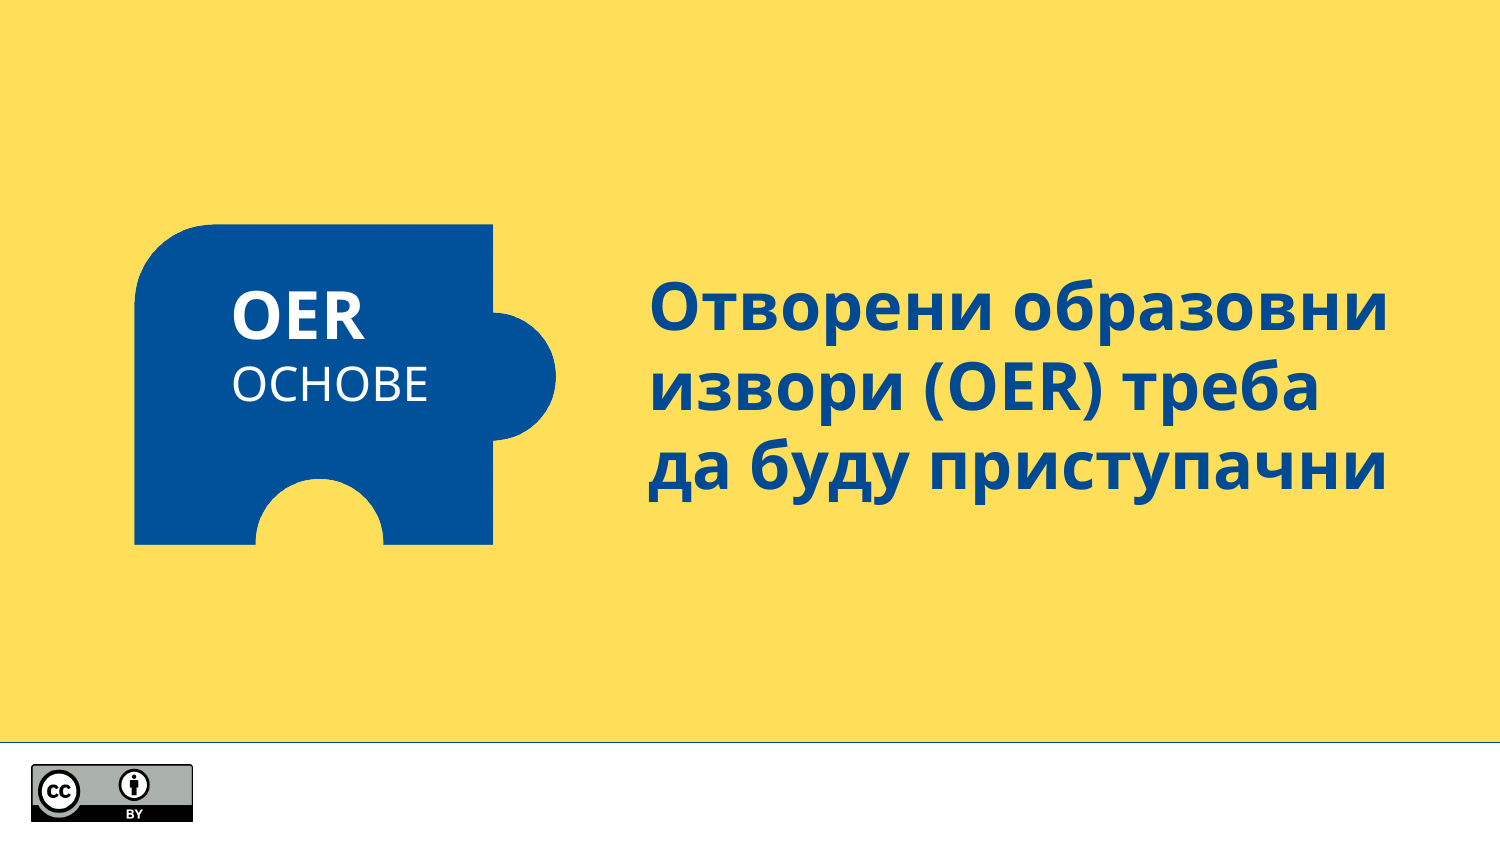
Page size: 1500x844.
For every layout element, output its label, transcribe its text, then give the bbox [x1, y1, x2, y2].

picture [133, 224, 556, 545]
text_box OER ОСНОВЕ [560, 258, 859, 426]
picture [31, 764, 193, 822]
text_box [0, 750, 1500, 844]
text_box Отворени образовни извори (OER) треба да буду приступачни [633, 248, 1421, 519]
